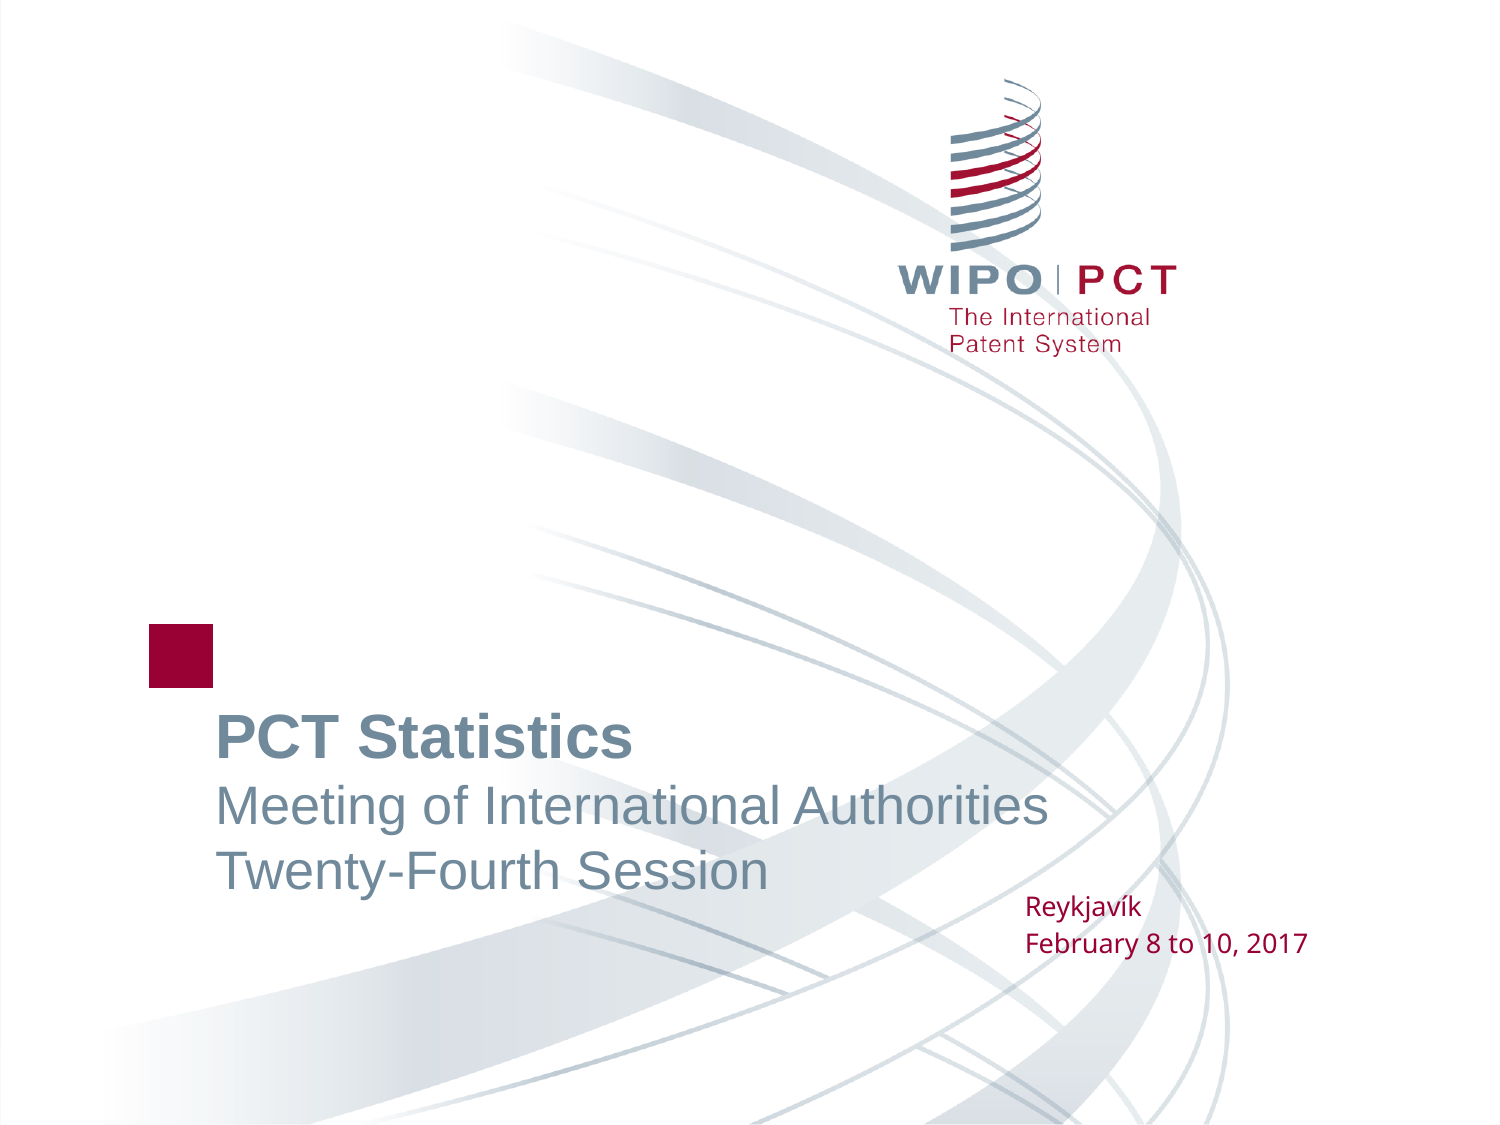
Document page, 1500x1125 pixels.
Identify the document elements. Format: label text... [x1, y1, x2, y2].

subtitle Reykjavík February 8 to 10, 2017 [1009, 881, 1388, 1012]
picture [0, 0, 1500, 1125]
title PCT Statistics Meeting of International Authorities Twenty-Fourth Session [200, 673, 1098, 923]
